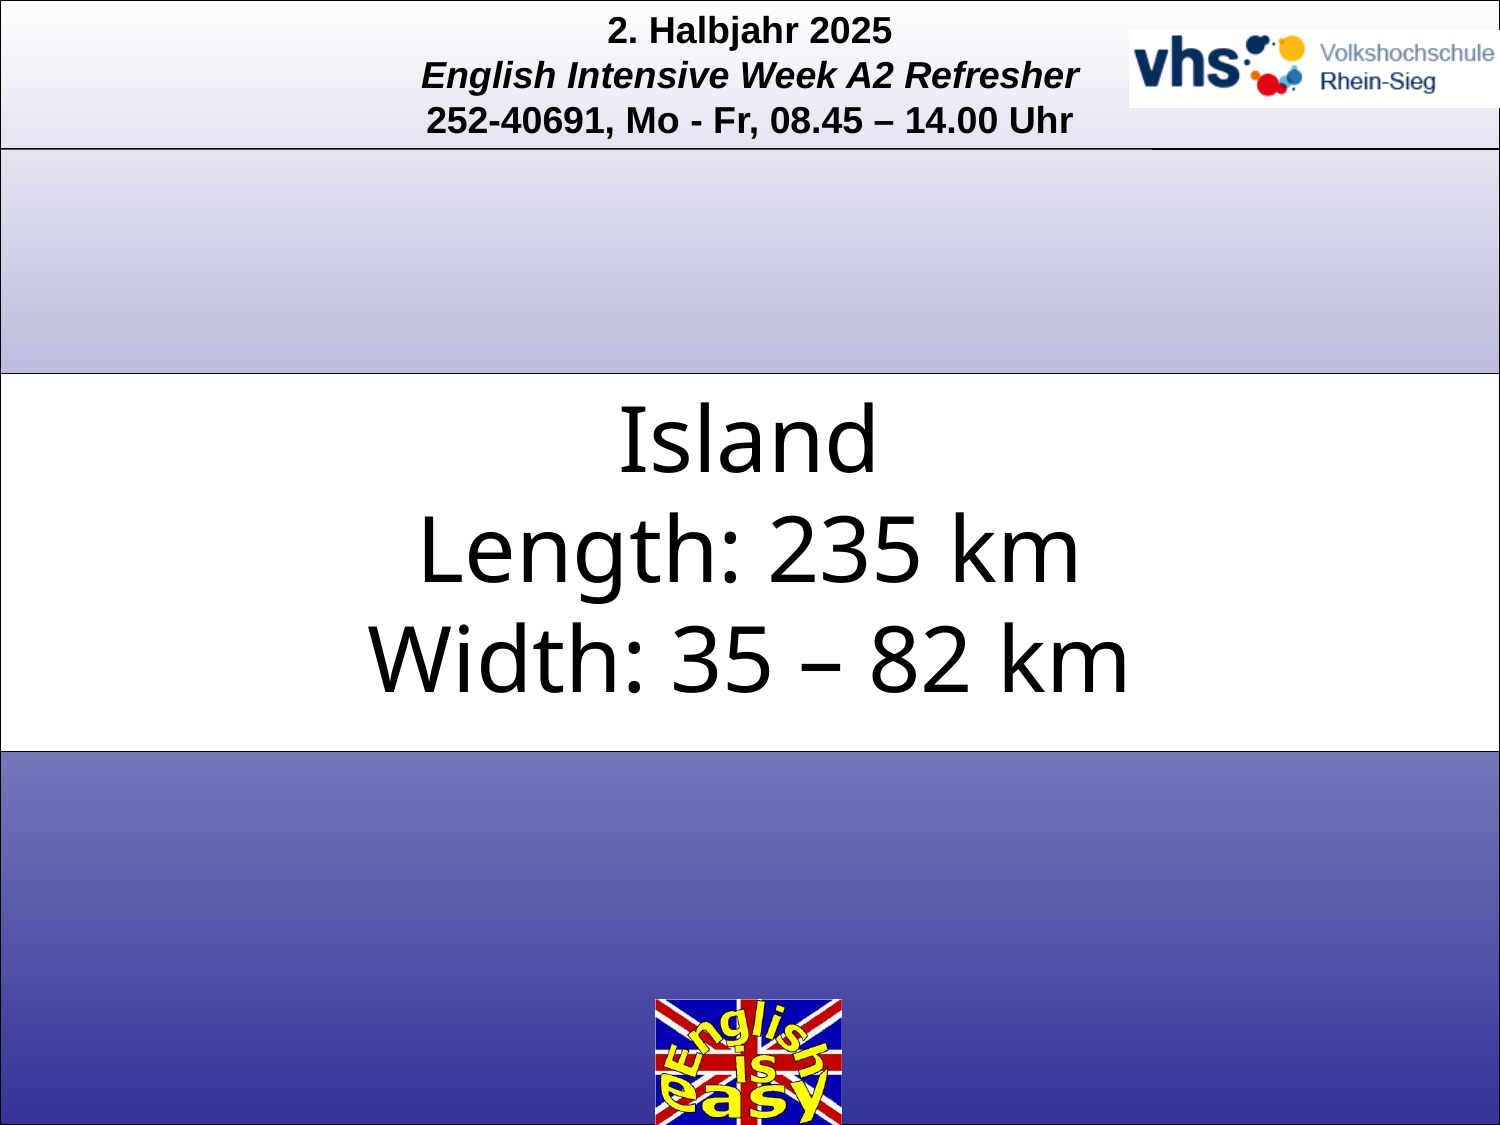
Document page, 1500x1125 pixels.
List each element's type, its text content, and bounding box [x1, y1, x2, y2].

picture [655, 999, 842, 1125]
title Island Length: 235 km Width: 35 – 82 km [0, 373, 1500, 752]
picture [1129, 30, 1500, 108]
